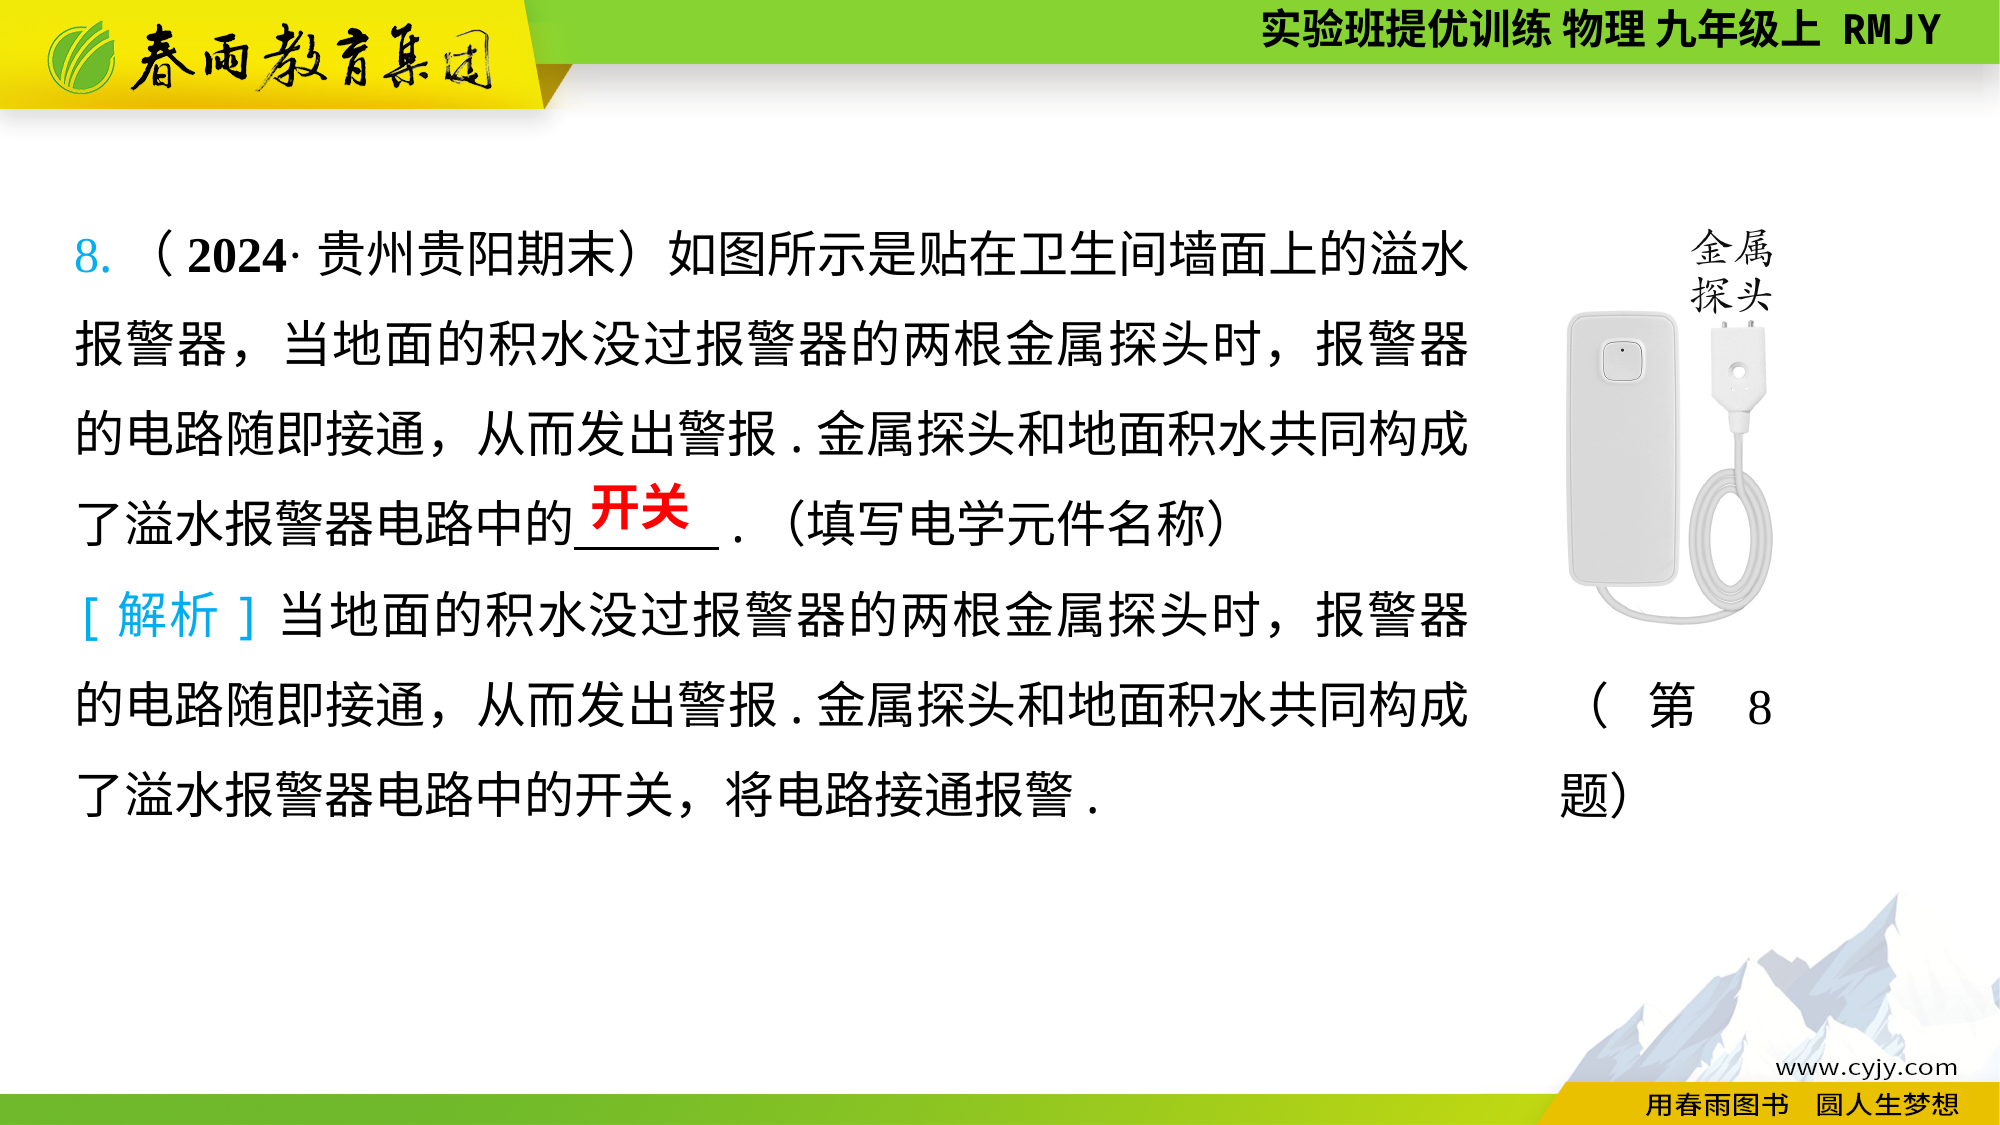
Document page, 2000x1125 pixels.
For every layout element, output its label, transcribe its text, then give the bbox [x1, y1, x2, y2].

picture [0, 0, 2000, 1125]
text_box 开关 [575, 468, 706, 544]
text_box （第8题） [1544, 637, 1800, 742]
text_box [解析]当地面的积水没过报警器的两根金属探头时，报警器的电路随即接通，从而发出警报.金属探头和地面积水共同构成了溢水报警器电路中的开关，将电路接通报警. [59, 546, 1485, 832]
list 8.（2024·贵州贵阳期末）如图所示是贴在卫生间墙面上的溢水报警器，当地面的积水没过报警器的两根金属探头时，报警器的电路随即接通，从而发出警报.金属探头和地面积水共同构成了溢水报警器电路中的 .（填写电学元件名称） [59, 185, 1485, 546]
